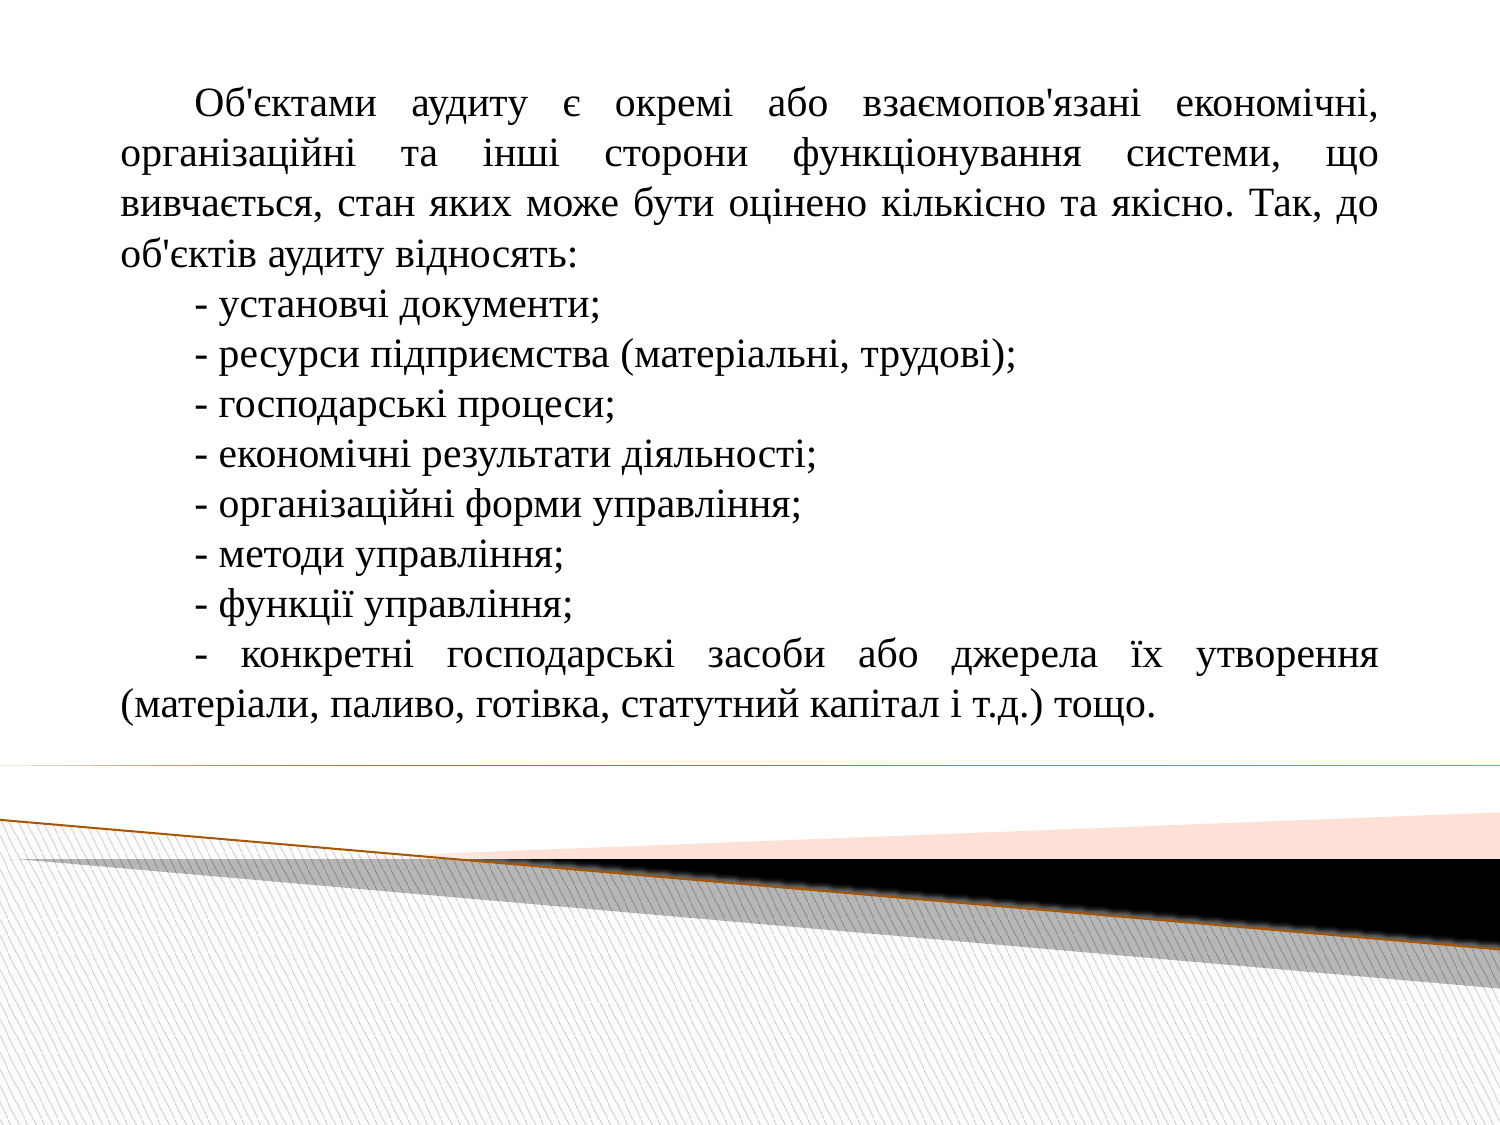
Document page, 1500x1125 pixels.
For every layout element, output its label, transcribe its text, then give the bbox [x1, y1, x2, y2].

text_box Об'єктами аудиту є окремі або взаємопов'язані економічні, організаційні та інші сторони функціонування системи, що вивчається, стан яких може бути оцінено кількісно та якісно. Так, до об'єктів аудиту відносять: - установчі документи; - ресурси підприємства (матеріальні, трудові); - господарські процеси; - економічні результати діяльності; - організаційні форми управління; - методи управління; - функції управління; - конкретні господарські засоби або джерела їх утворення (матеріали, паливо, готівка, статутний капітал і т.д.) тощо. [105, 67, 1395, 733]
